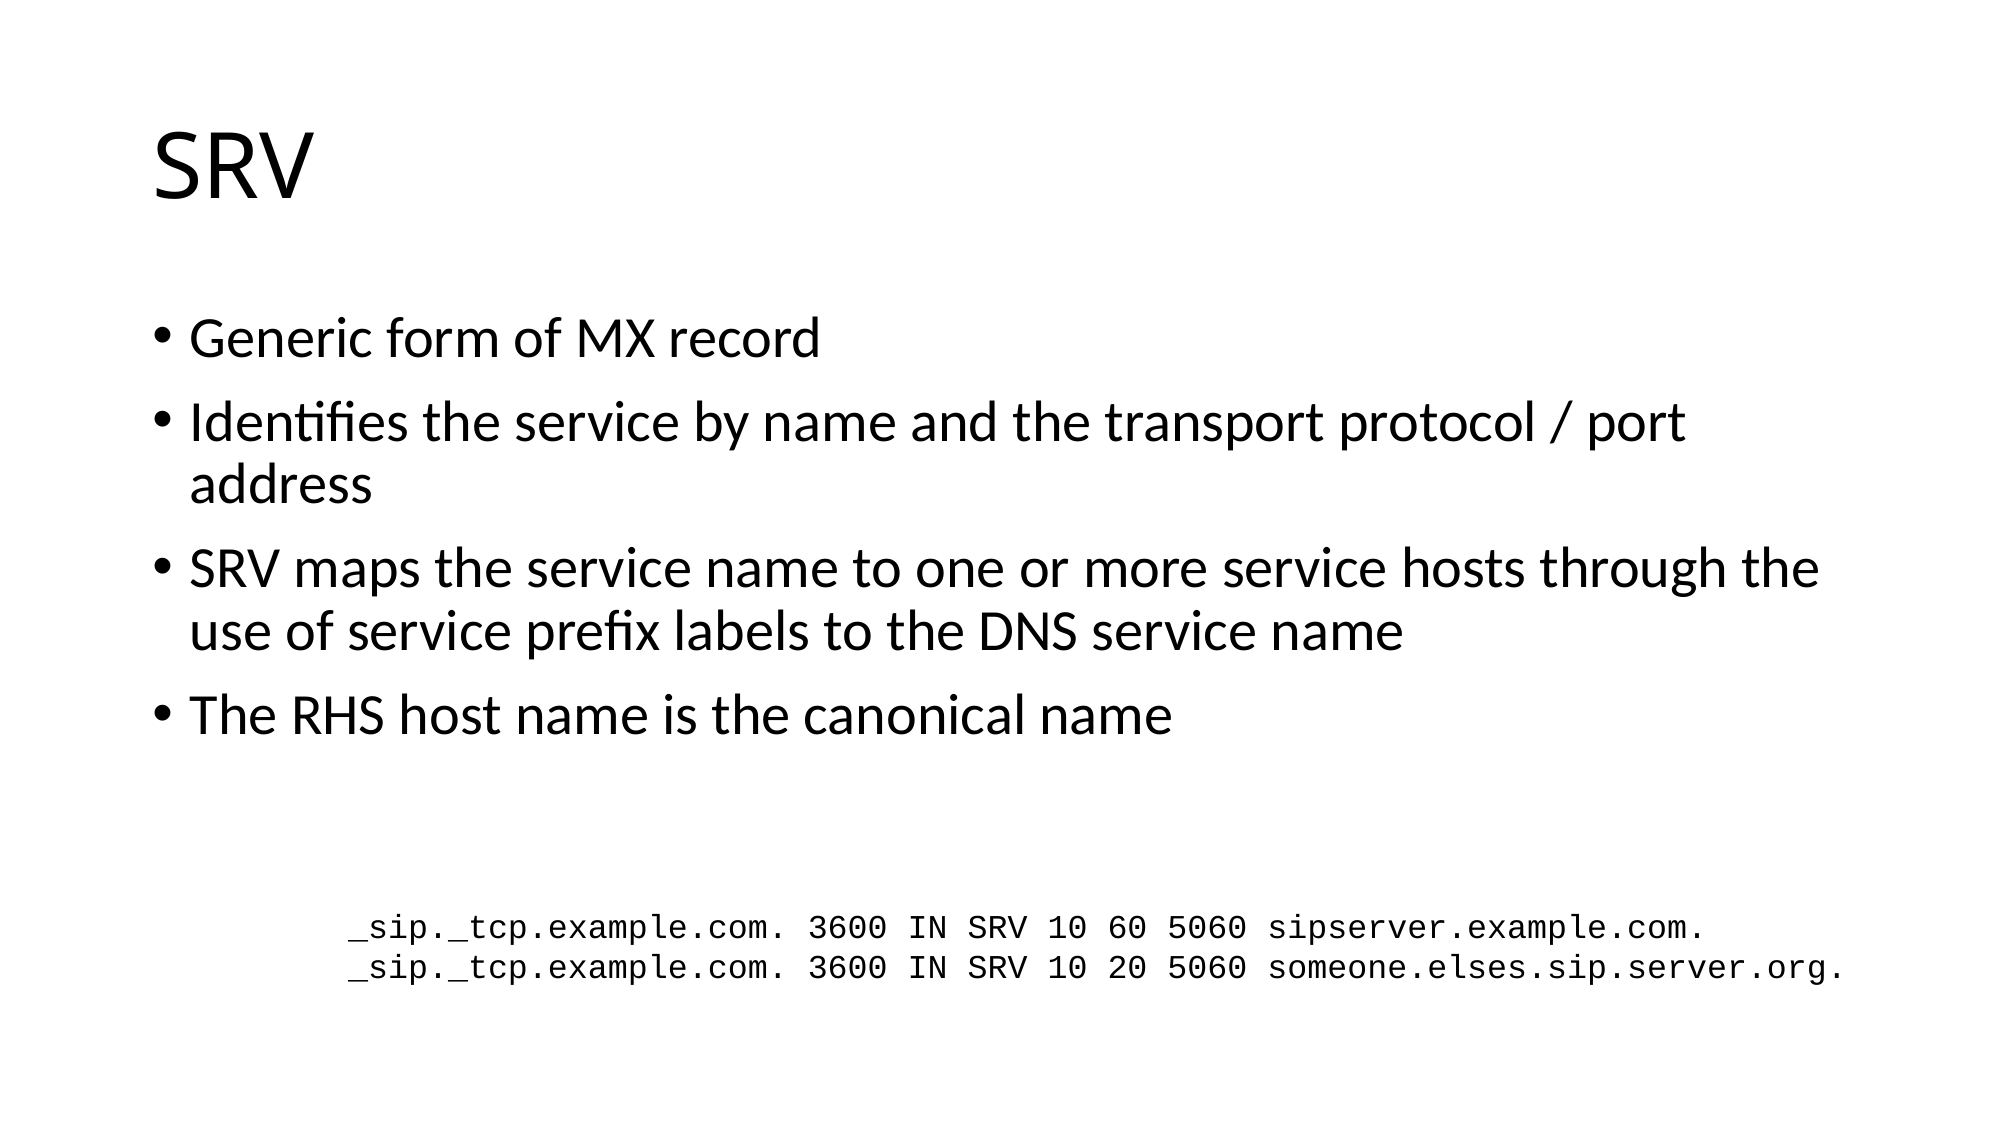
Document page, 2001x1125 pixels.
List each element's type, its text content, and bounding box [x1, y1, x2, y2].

title SRV [137, 59, 1863, 278]
list Generic form of MX record Identifies the service by name and the transport protocol / port address SRV maps the service name to one or more service hosts through the use of service prefix labels to the DNS service name The RHS host name is the canonical name [137, 299, 1863, 1014]
text_box _sip._tcp.example.com. 3600 IN SRV 10 60 5060 sipserver.example.com. _sip._tcp.example.com. 3600 IN SRV 10 20 5060 someone.elses.sip.server.org. [333, 898, 1863, 993]
